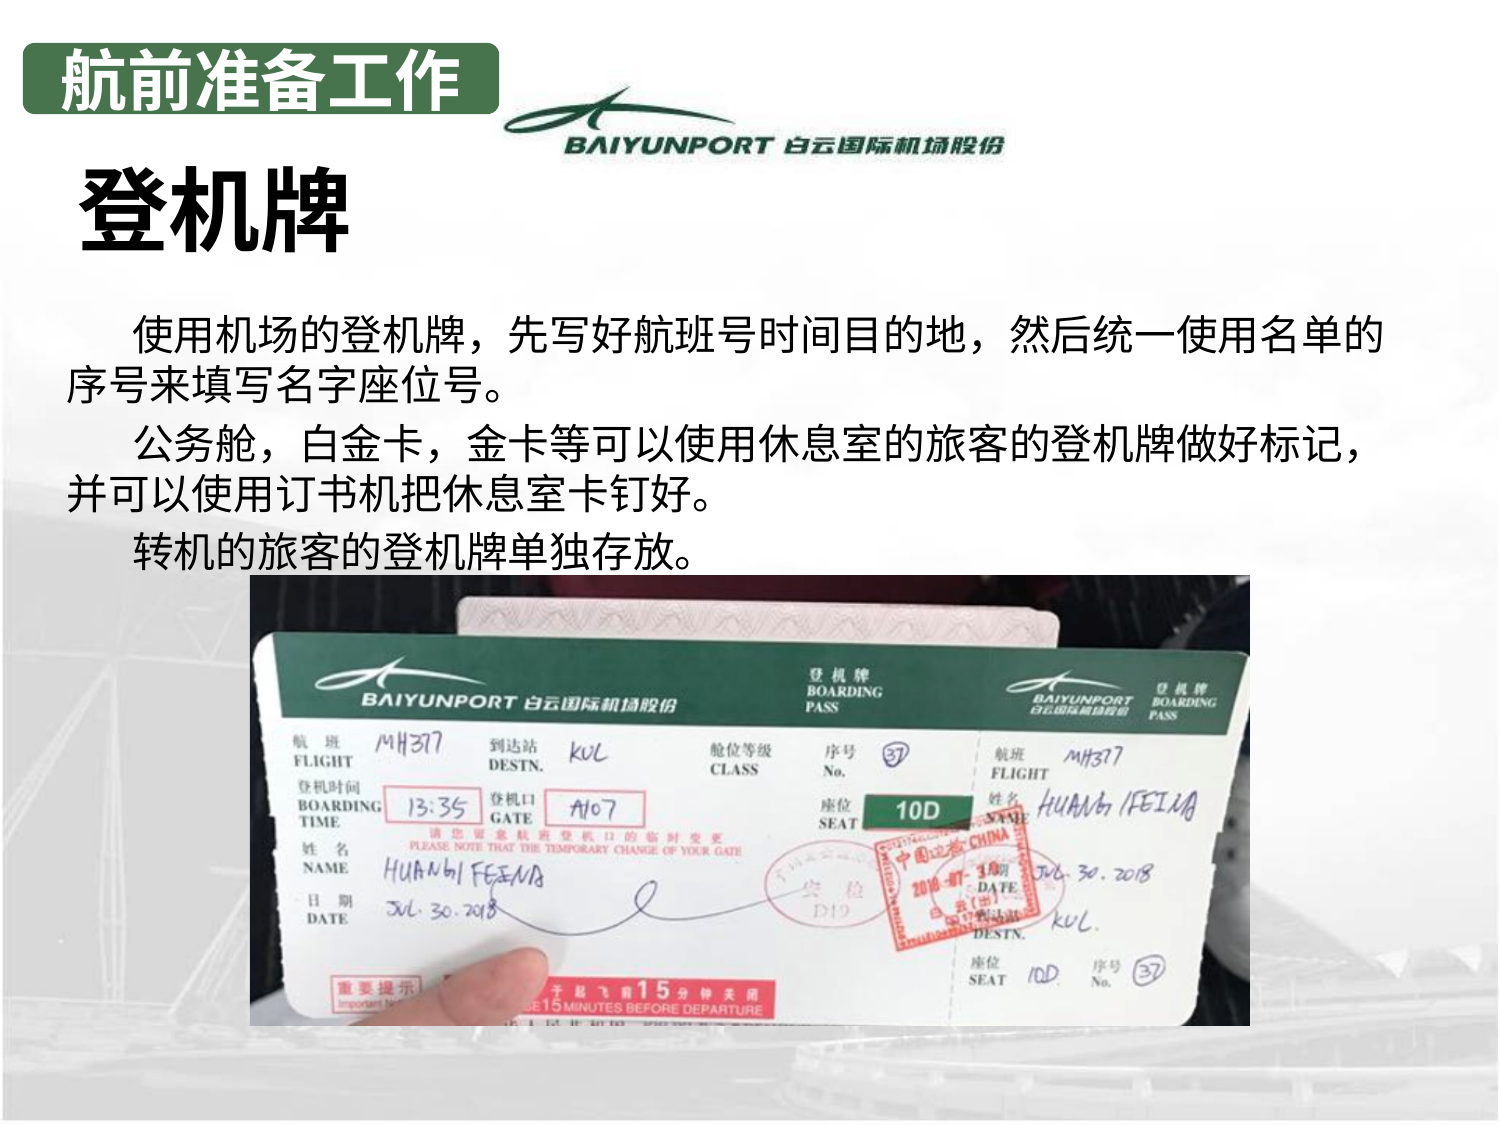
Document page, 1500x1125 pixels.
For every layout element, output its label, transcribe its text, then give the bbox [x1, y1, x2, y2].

list 使用机场的登机牌，先写好航班号时间目的地，然后统一使用名单的序号来填写名字座位号。 公务舱，白金卡，金卡等可以使用休息室的旅客的登机牌做好标记，并可以使用订书机把休息室卡钉好。 转机的旅客的登机牌单独存放。 [51, 301, 522, 1045]
title 登机牌 [0, 113, 439, 302]
picture [0, 0, 1500, 1125]
text_box 航前准备工作 [20, 40, 502, 117]
list 使用机场的登机牌，先写好航班号时间目的地，然后统一使用名单的序号来填写名字座位号。 公务舱，白金卡，金卡等可以使用休息室的旅客的登机牌做好标记，并可以使用订书机把休息室卡钉好。 转机的旅客的登机牌单独存放。 [976, 301, 1402, 1045]
